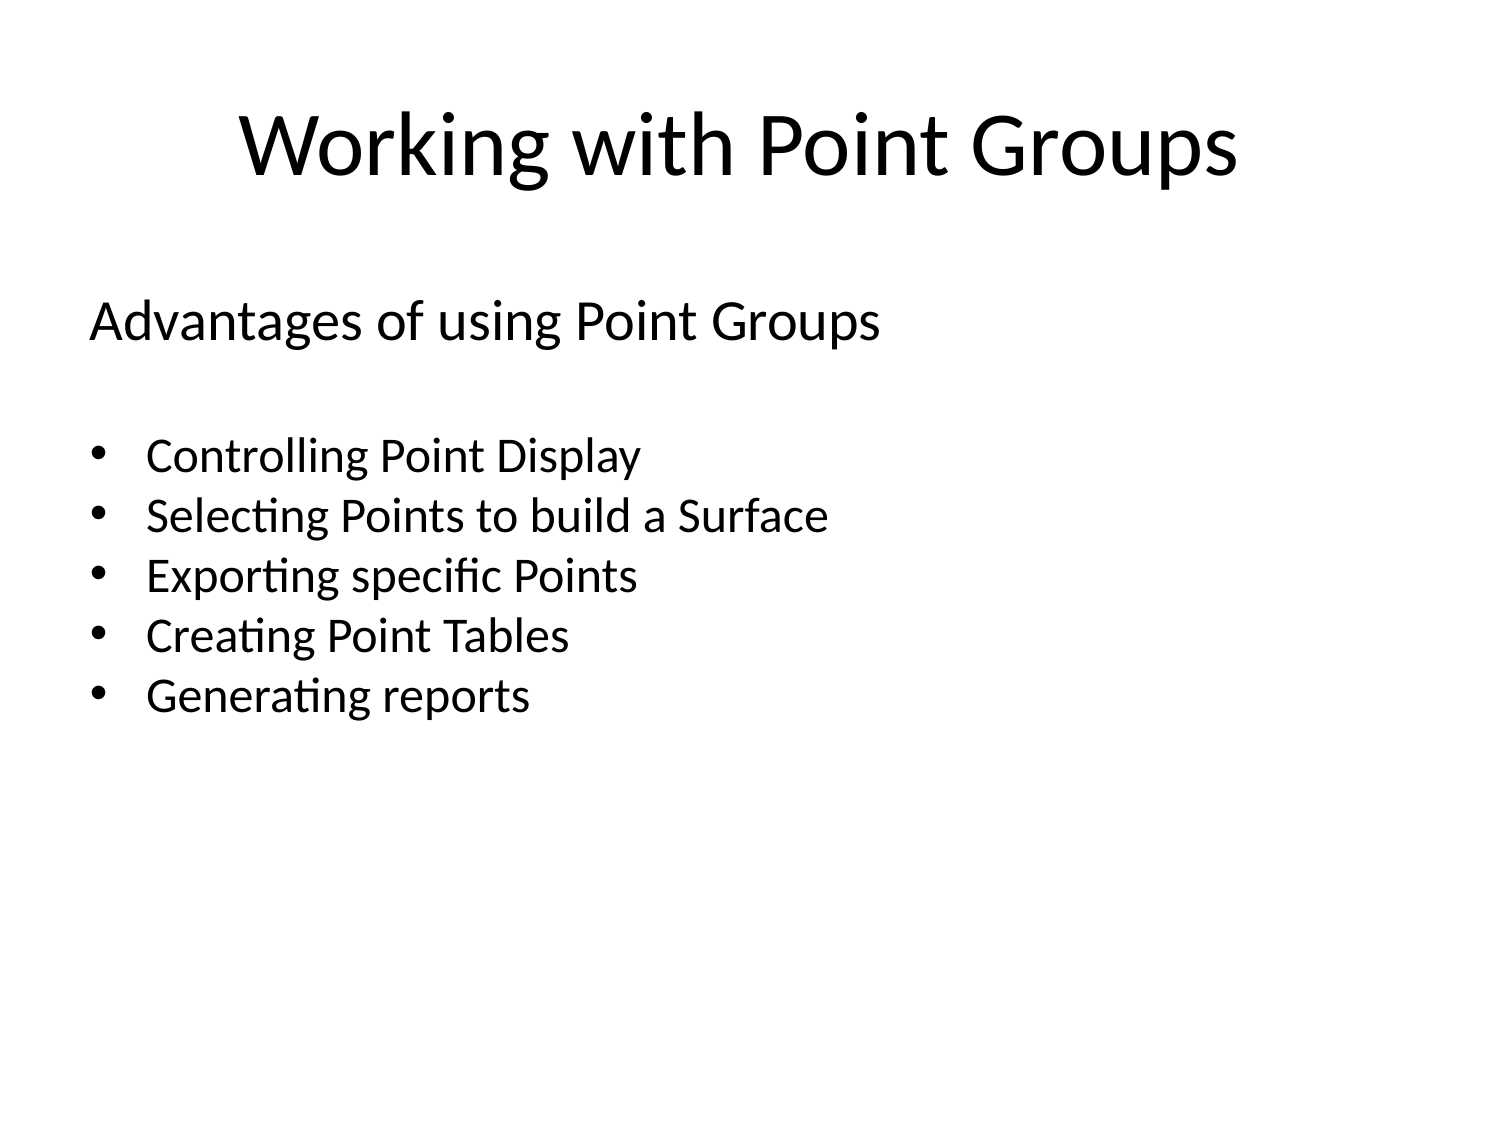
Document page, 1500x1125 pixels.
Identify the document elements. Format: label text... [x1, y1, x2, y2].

title Working with Point Groups [75, 45, 1425, 233]
text_box Advantages of using Point Groups Controlling Point Display Selecting Points to build a Surface Exporting specific Points Creating Point Tables Generating reports [74, 275, 1350, 800]
